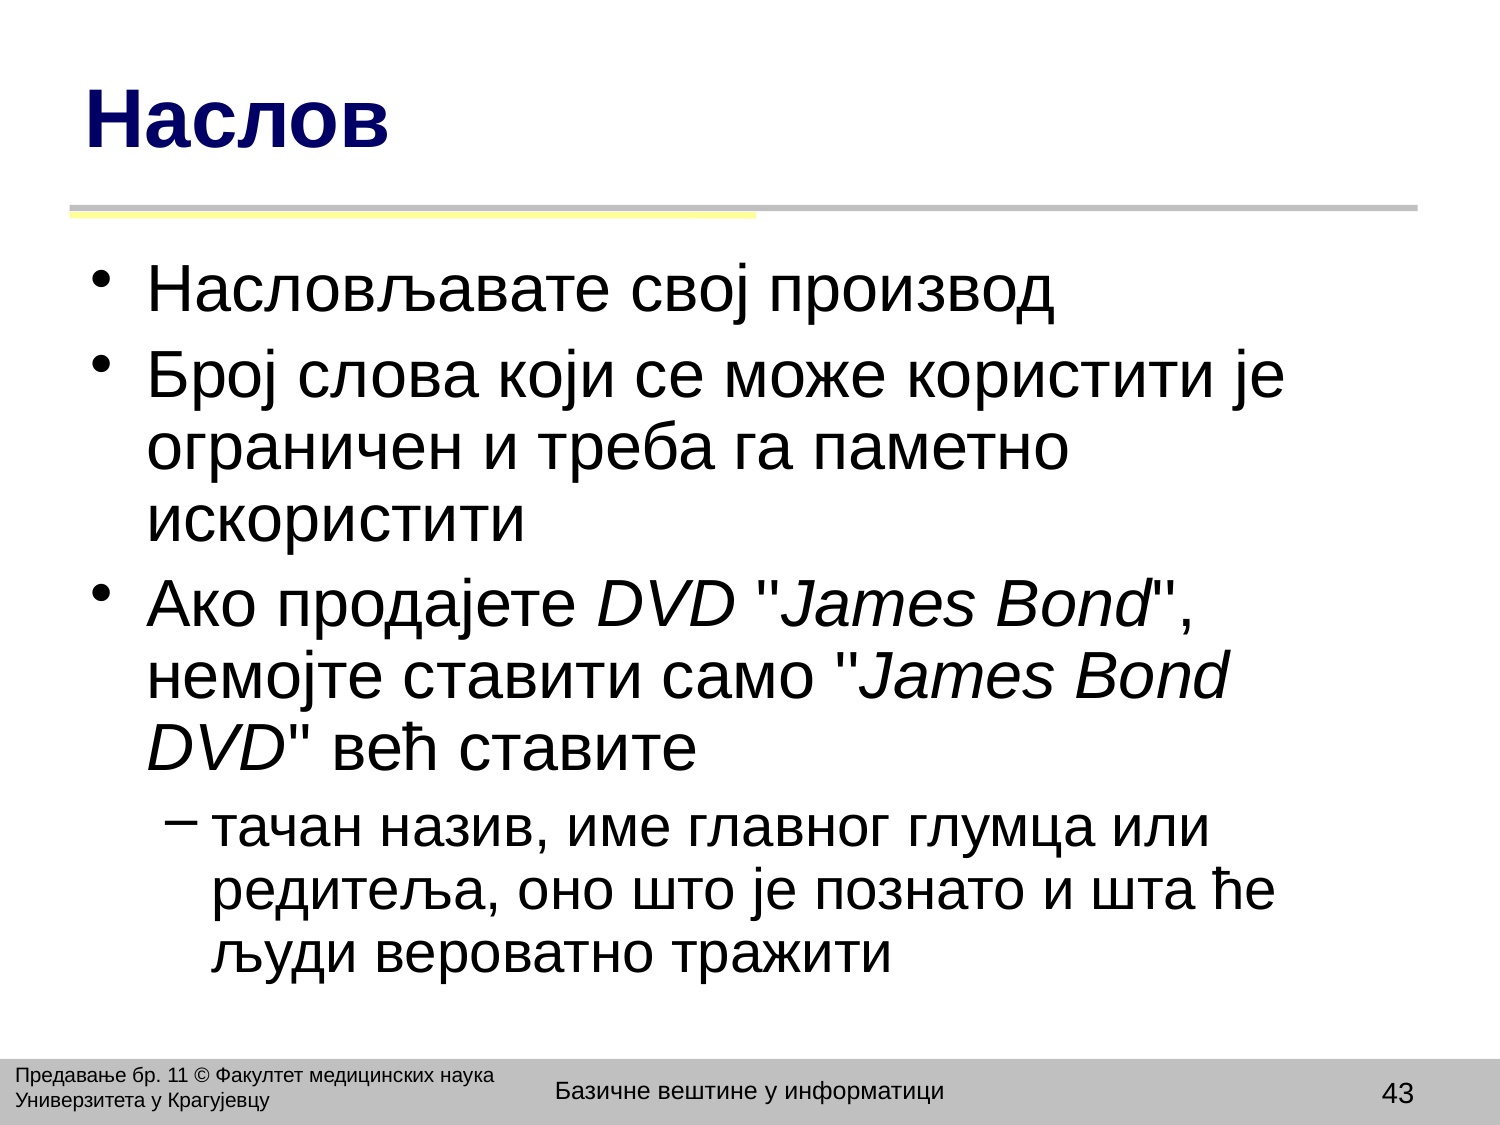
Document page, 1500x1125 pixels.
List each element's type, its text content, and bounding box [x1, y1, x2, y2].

footer Базичне вештине у информатици [512, 1066, 988, 1125]
slide_number 43 [1079, 1066, 1430, 1125]
slide_number Предавање бр. 11 © Факултет медицинских наука Универзитета у Крагујевцу [0, 1053, 621, 1108]
title Наслов [69, 19, 1426, 208]
list Насловљавате свој производ Број слова који се може користити је ограничен и треба га паметно искористити Ако продајете DVD ''James Bond'', немојте ставити само ''James Bond DVD'' већ ставите тачан назив, име главног глумца или редитеља, оно што је познато и шта ће људи вероватно тражити [74, 246, 1426, 1023]
